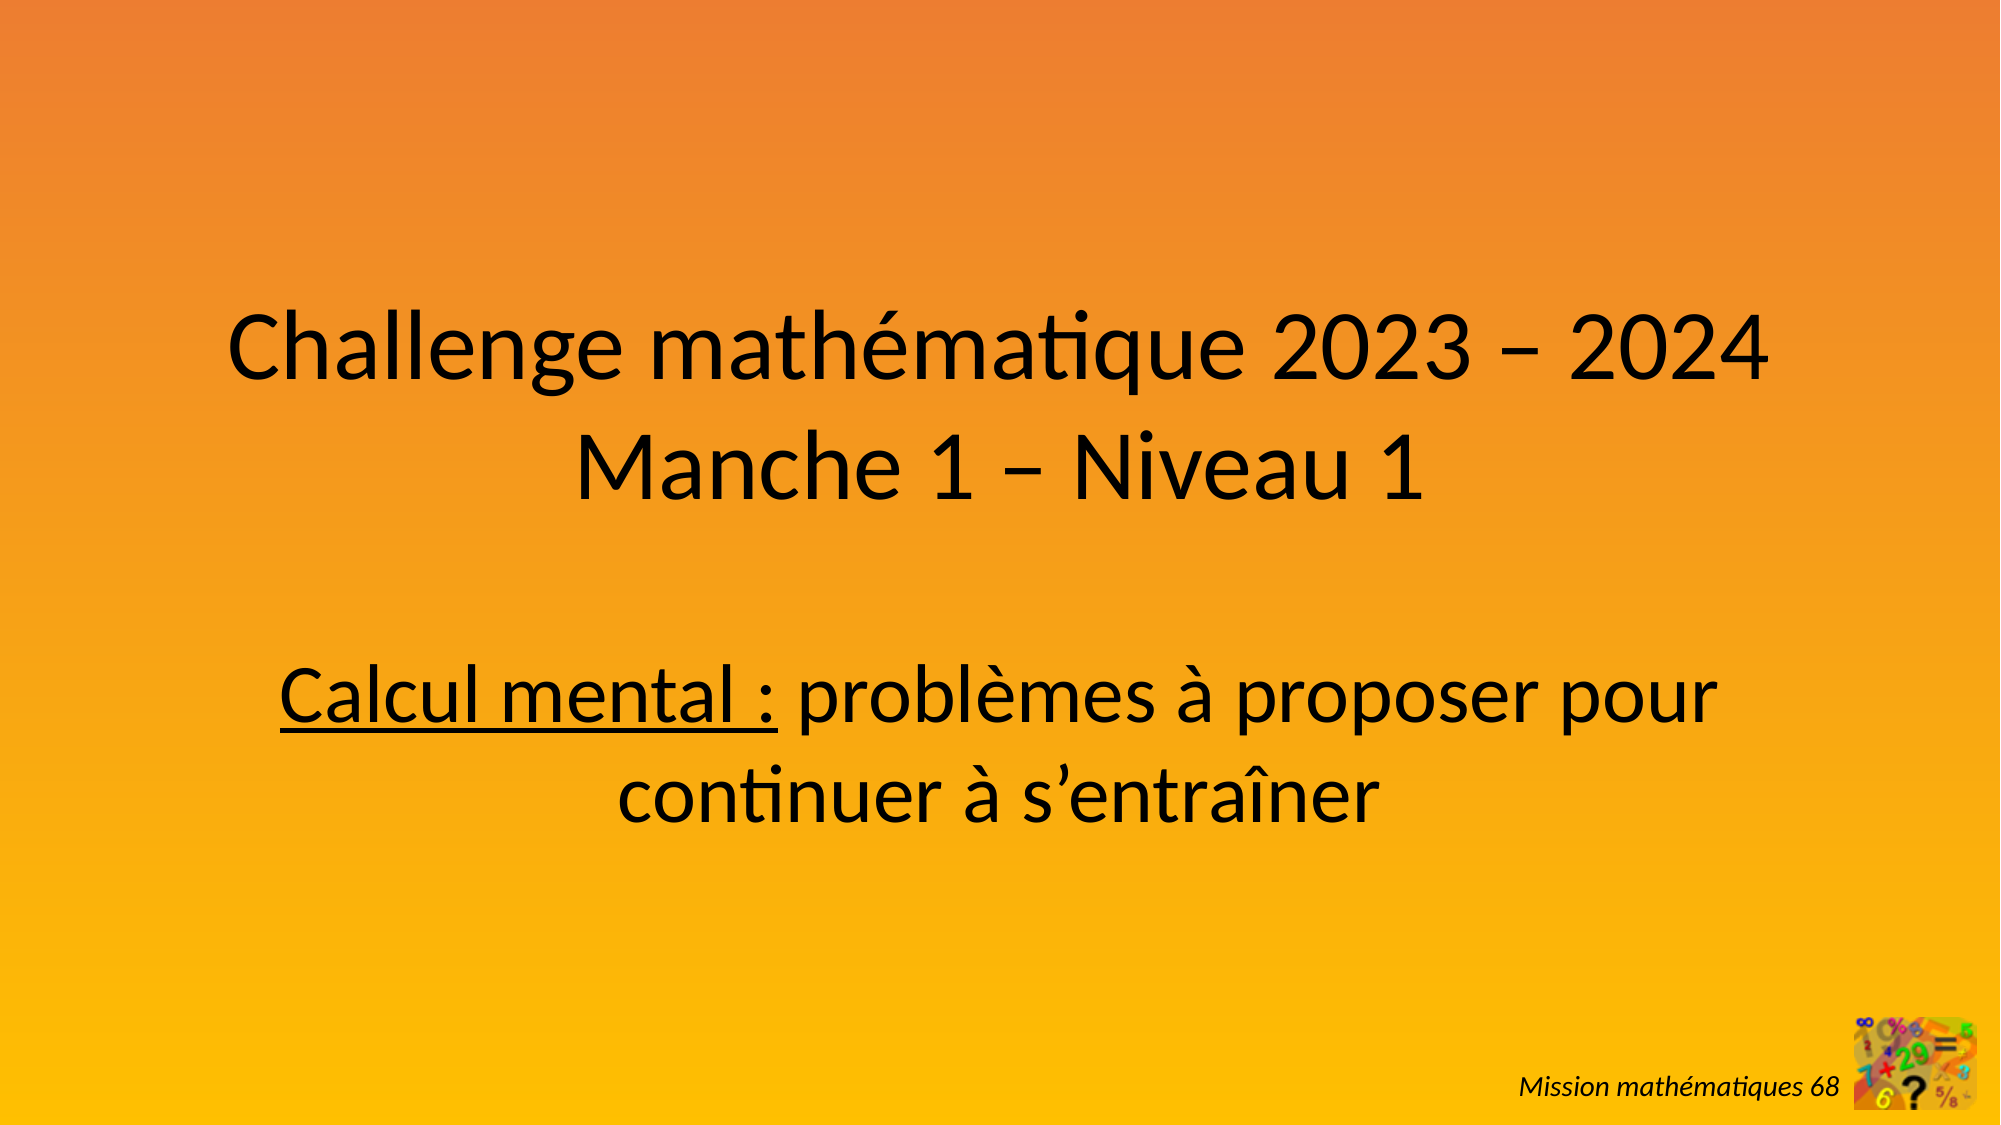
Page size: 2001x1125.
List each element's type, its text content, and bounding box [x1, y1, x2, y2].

text_box Challenge mathématique 2023 – 2024 Manche 1 – Niveau 1 Calcul mental : problèmes à proposer pour continuer à s’entraîner [174, 272, 1826, 847]
picture [1854, 1017, 1977, 1110]
text_box Mission mathématiques 68 [1501, 1059, 1854, 1110]
